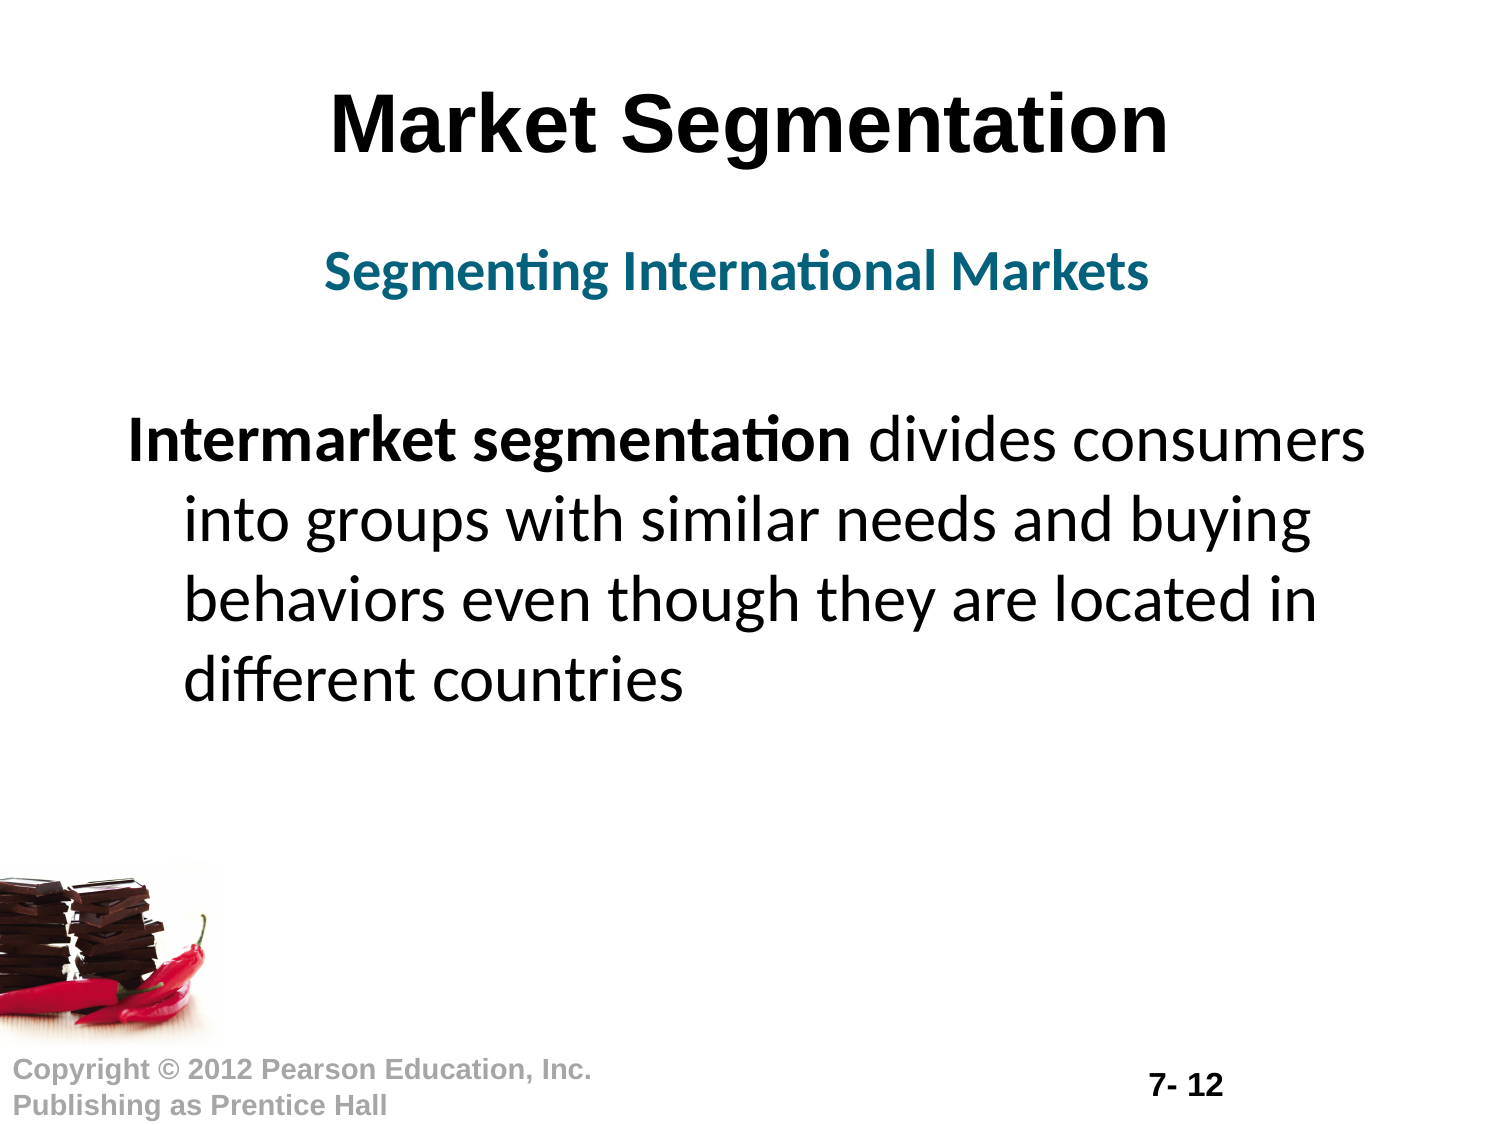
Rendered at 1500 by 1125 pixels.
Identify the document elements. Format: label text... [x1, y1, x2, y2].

picture [0, 862, 112, 1050]
title Market Segmentation [112, 37, 1388, 226]
list Segmenting International Markets [149, 224, 1326, 288]
list Intermarket segmentation divides consumers into groups with similar needs and buying behaviors even though they are located in different countries [112, 387, 1388, 1063]
